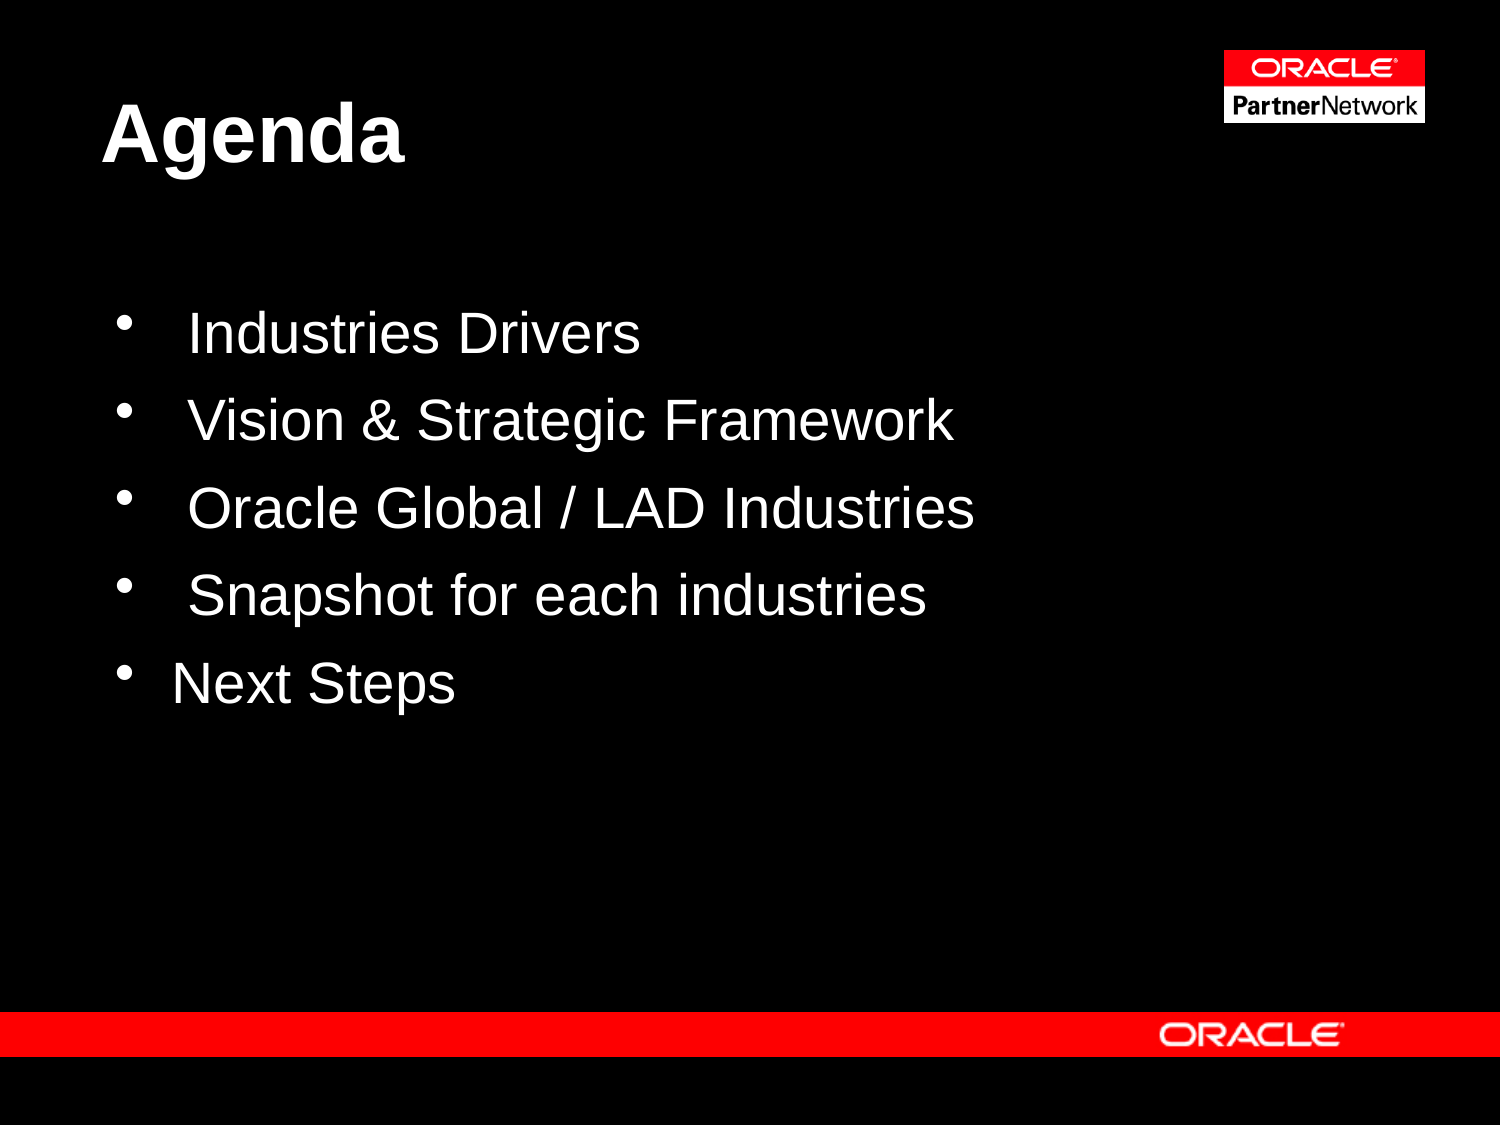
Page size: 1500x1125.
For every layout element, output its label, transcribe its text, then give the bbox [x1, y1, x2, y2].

list Industries Drivers Vision & Strategic Framework Oracle Global / LAD Industries Snapshot for each industries Next Steps [99, 287, 1388, 957]
title Agenda [100, 49, 1200, 225]
picture [1224, 50, 1425, 123]
